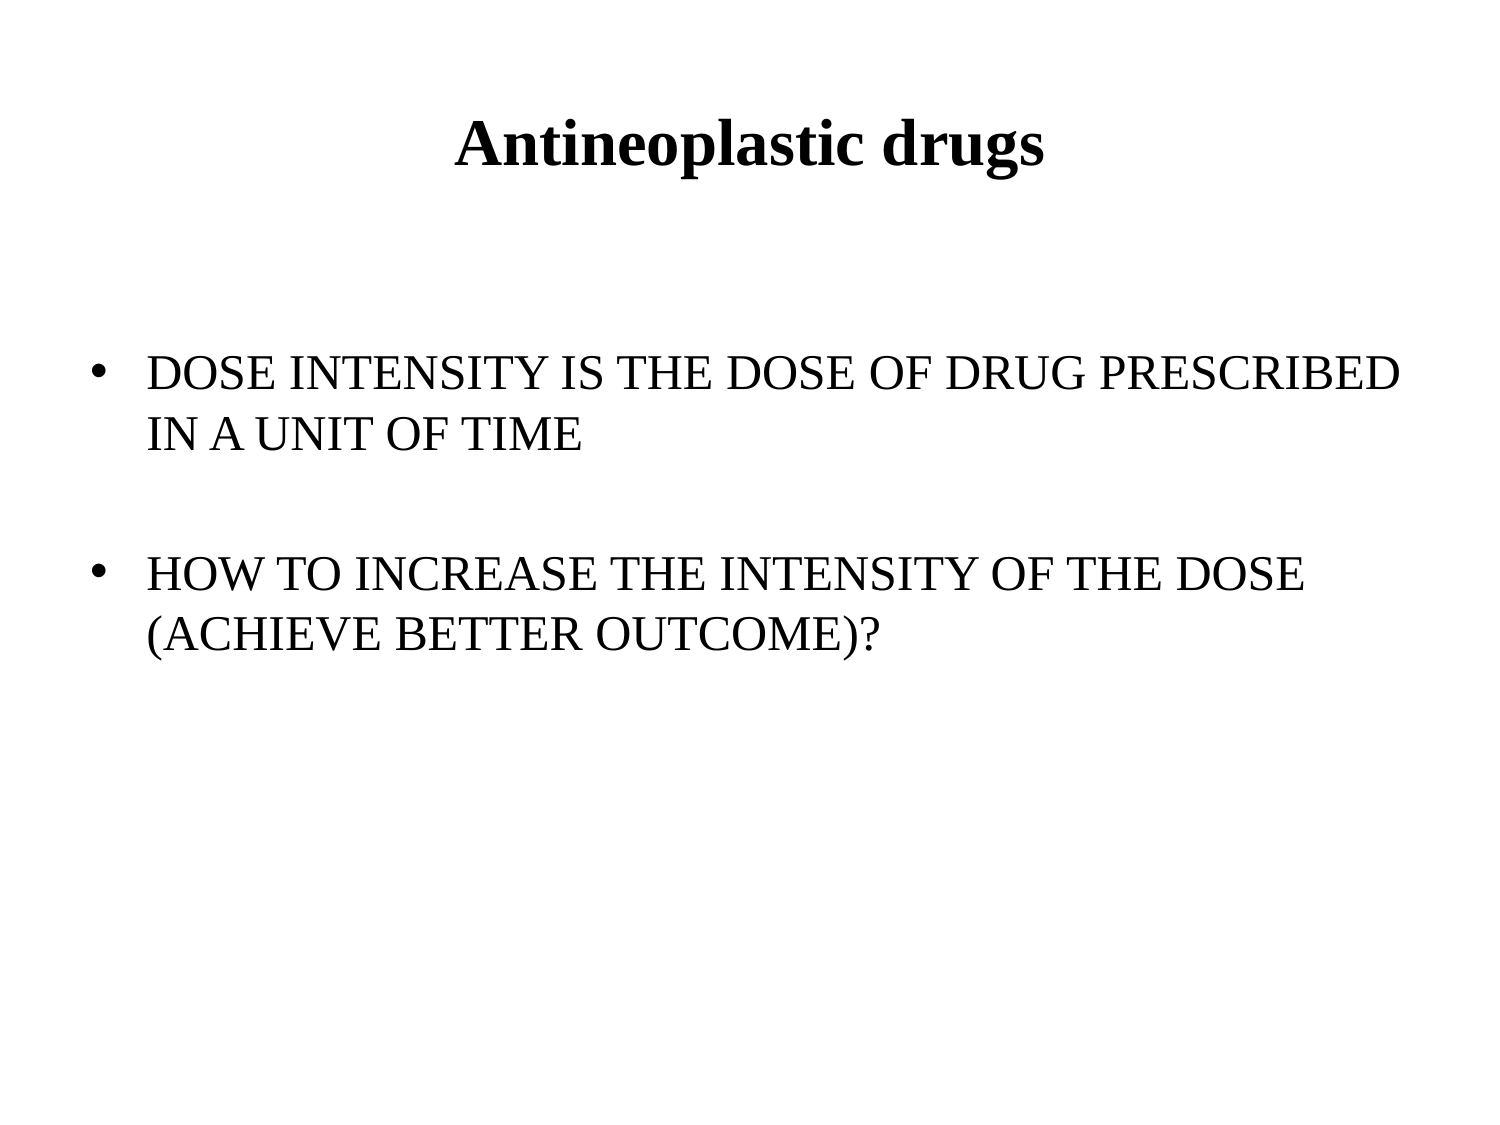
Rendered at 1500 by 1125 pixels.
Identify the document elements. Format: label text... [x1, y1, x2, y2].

list DOSE INTENSITY IS THE DOSE OF DRUG PRESCRIBED IN A UNIT OF TIME HOW TO INCREASE THE INTENSITY OF THE DOSE (ACHIEVE BETTER OUTCOME)? [75, 262, 1425, 1005]
title Antineoplastic drugs [75, 45, 1425, 233]
